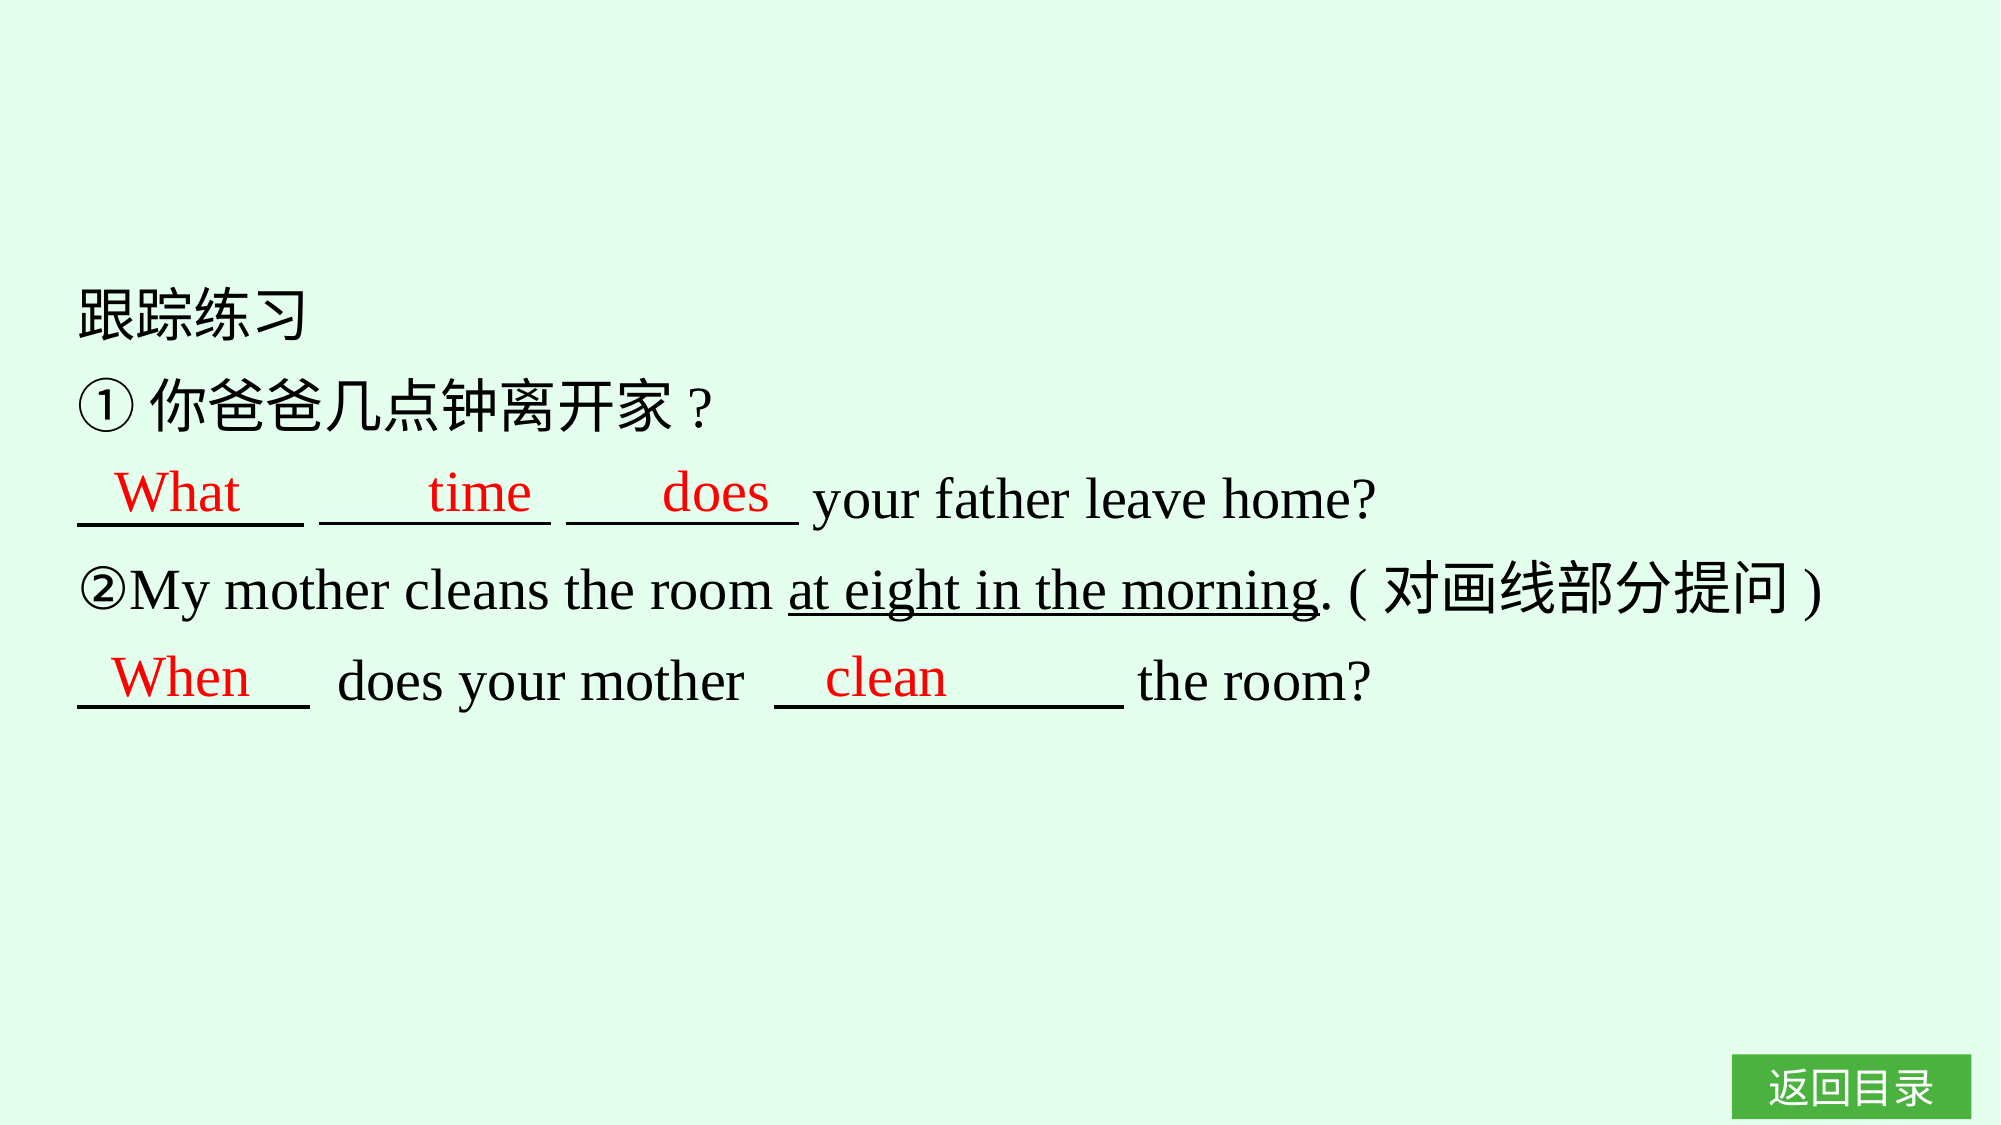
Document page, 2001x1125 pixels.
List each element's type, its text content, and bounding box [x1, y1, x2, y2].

text_box When [96, 616, 266, 715]
text_box What time does [99, 431, 786, 531]
text_box clean [810, 616, 964, 715]
text_box 跟踪练习 ①你爸爸几点钟离开家? your father leave home? ②My mother cleans the room at eight in the morning. (对画线部分提问) does your mother the room? [62, 250, 1938, 720]
